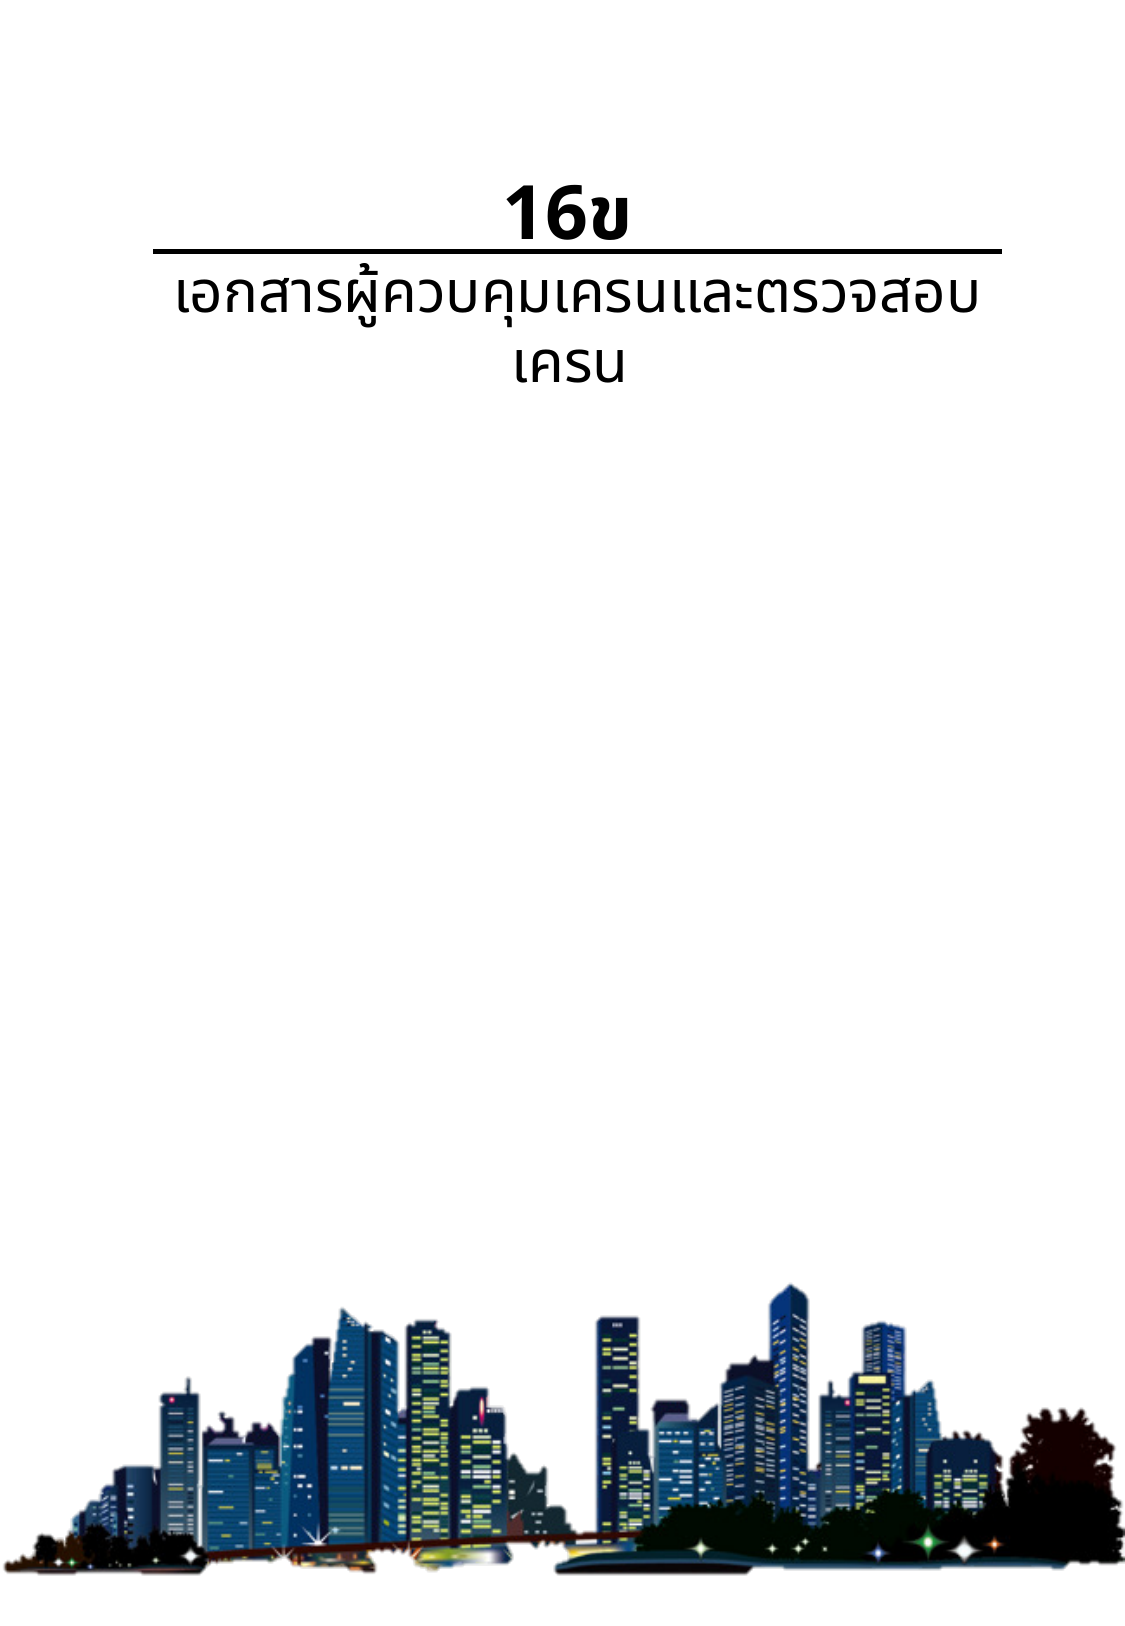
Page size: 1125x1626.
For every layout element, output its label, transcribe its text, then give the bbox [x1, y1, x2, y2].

text_box 16ข เอกสารผู้ควบคุมเครนและตรวจสอบเครน [153, 156, 1003, 251]
text_box 16ข เอกสารผู้ควบคุมเครนและตรวจสอบเครน [153, 252, 1003, 402]
picture [0, 1148, 1125, 1623]
